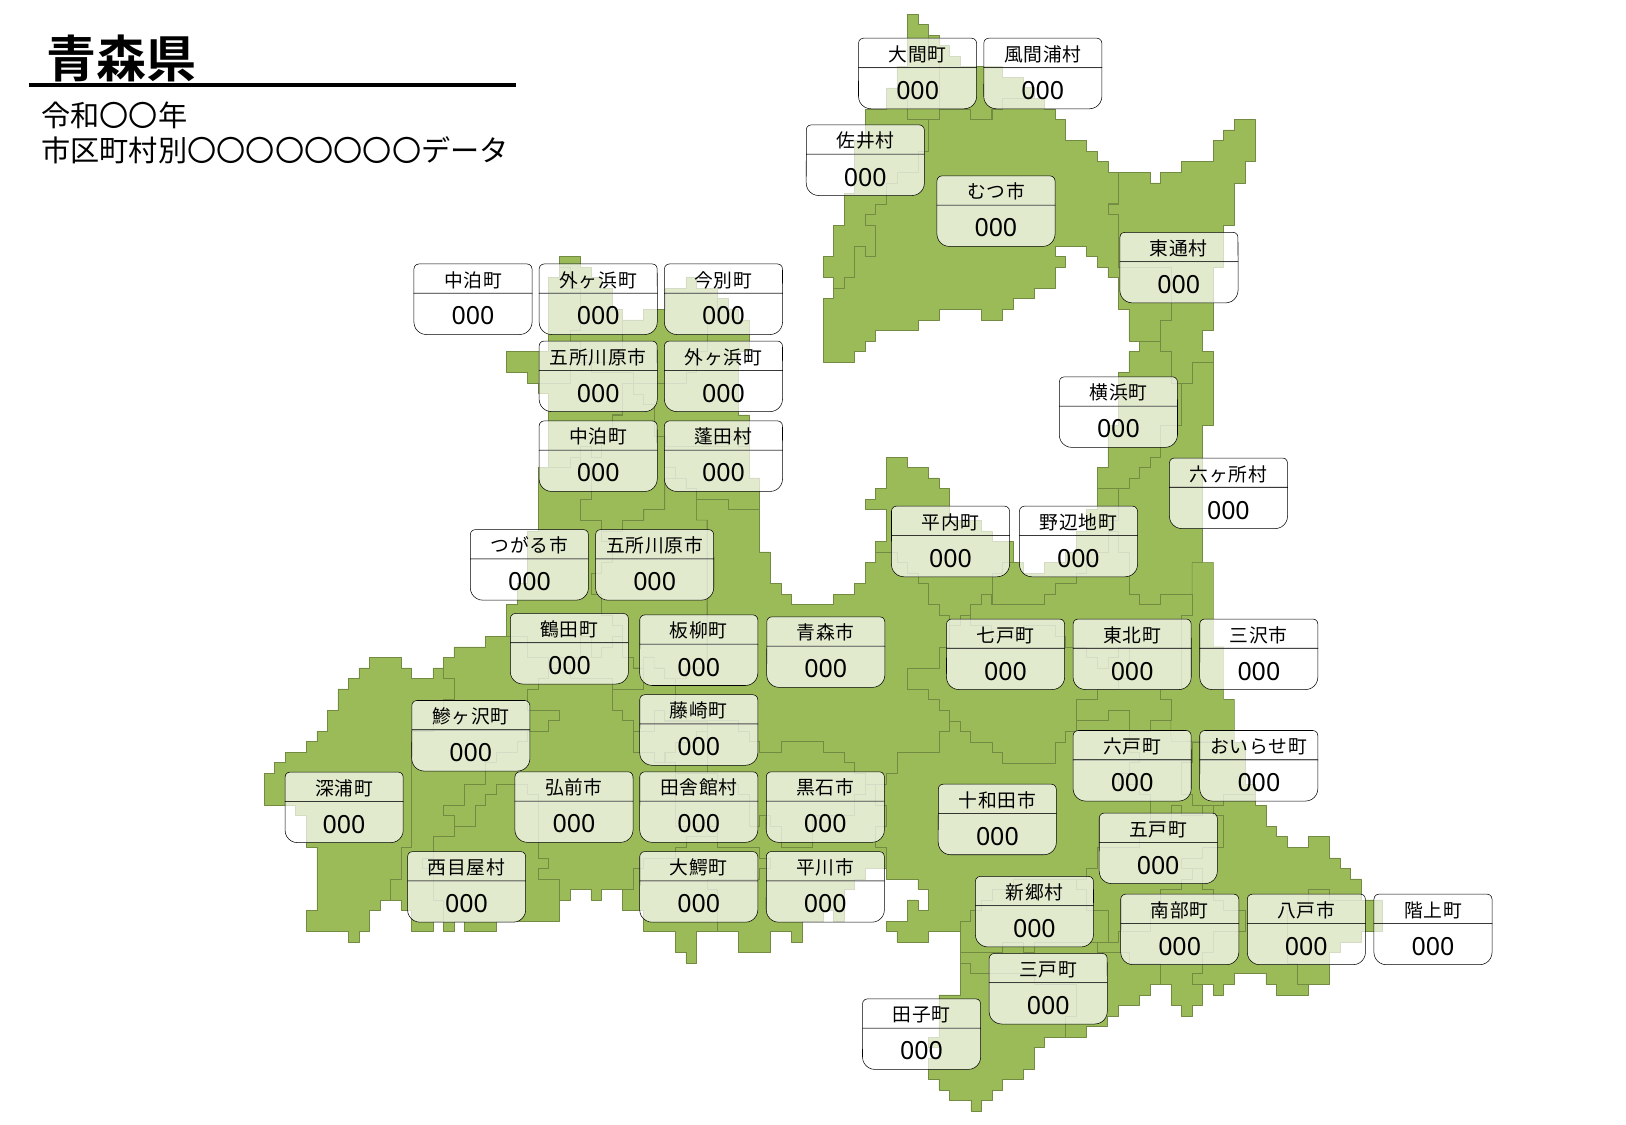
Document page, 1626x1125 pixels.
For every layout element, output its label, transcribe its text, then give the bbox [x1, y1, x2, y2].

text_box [639, 694, 759, 766]
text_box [983, 38, 1103, 110]
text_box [1247, 893, 1366, 965]
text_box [1072, 618, 1192, 690]
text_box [284, 771, 404, 843]
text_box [1373, 893, 1493, 965]
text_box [595, 529, 714, 601]
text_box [664, 340, 783, 412]
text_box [975, 876, 1094, 948]
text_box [806, 124, 925, 196]
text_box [639, 614, 759, 686]
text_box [263, 13, 1383, 1112]
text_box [936, 175, 1056, 247]
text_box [664, 420, 783, 492]
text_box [639, 851, 759, 923]
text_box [538, 263, 658, 335]
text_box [766, 771, 885, 843]
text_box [1119, 232, 1239, 304]
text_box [1169, 457, 1288, 529]
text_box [411, 700, 531, 772]
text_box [538, 420, 658, 492]
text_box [938, 783, 1057, 856]
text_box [1120, 893, 1240, 965]
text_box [470, 529, 589, 601]
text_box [988, 953, 1108, 1025]
text_box 令和〇〇年 市区町村別〇〇〇〇〇〇〇〇データ [26, 89, 258, 175]
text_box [407, 851, 526, 923]
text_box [413, 263, 533, 335]
text_box 青森県 [31, 20, 212, 83]
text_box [1098, 812, 1218, 884]
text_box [639, 772, 759, 843]
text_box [766, 616, 886, 688]
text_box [858, 38, 977, 110]
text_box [946, 618, 1065, 690]
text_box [1072, 730, 1192, 802]
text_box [1199, 730, 1319, 802]
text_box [1019, 505, 1138, 577]
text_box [766, 851, 885, 923]
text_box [510, 613, 629, 685]
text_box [1059, 376, 1178, 448]
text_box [1199, 618, 1319, 690]
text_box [891, 505, 1010, 577]
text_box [862, 998, 981, 1070]
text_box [664, 263, 783, 335]
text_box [514, 771, 634, 843]
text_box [538, 340, 658, 412]
